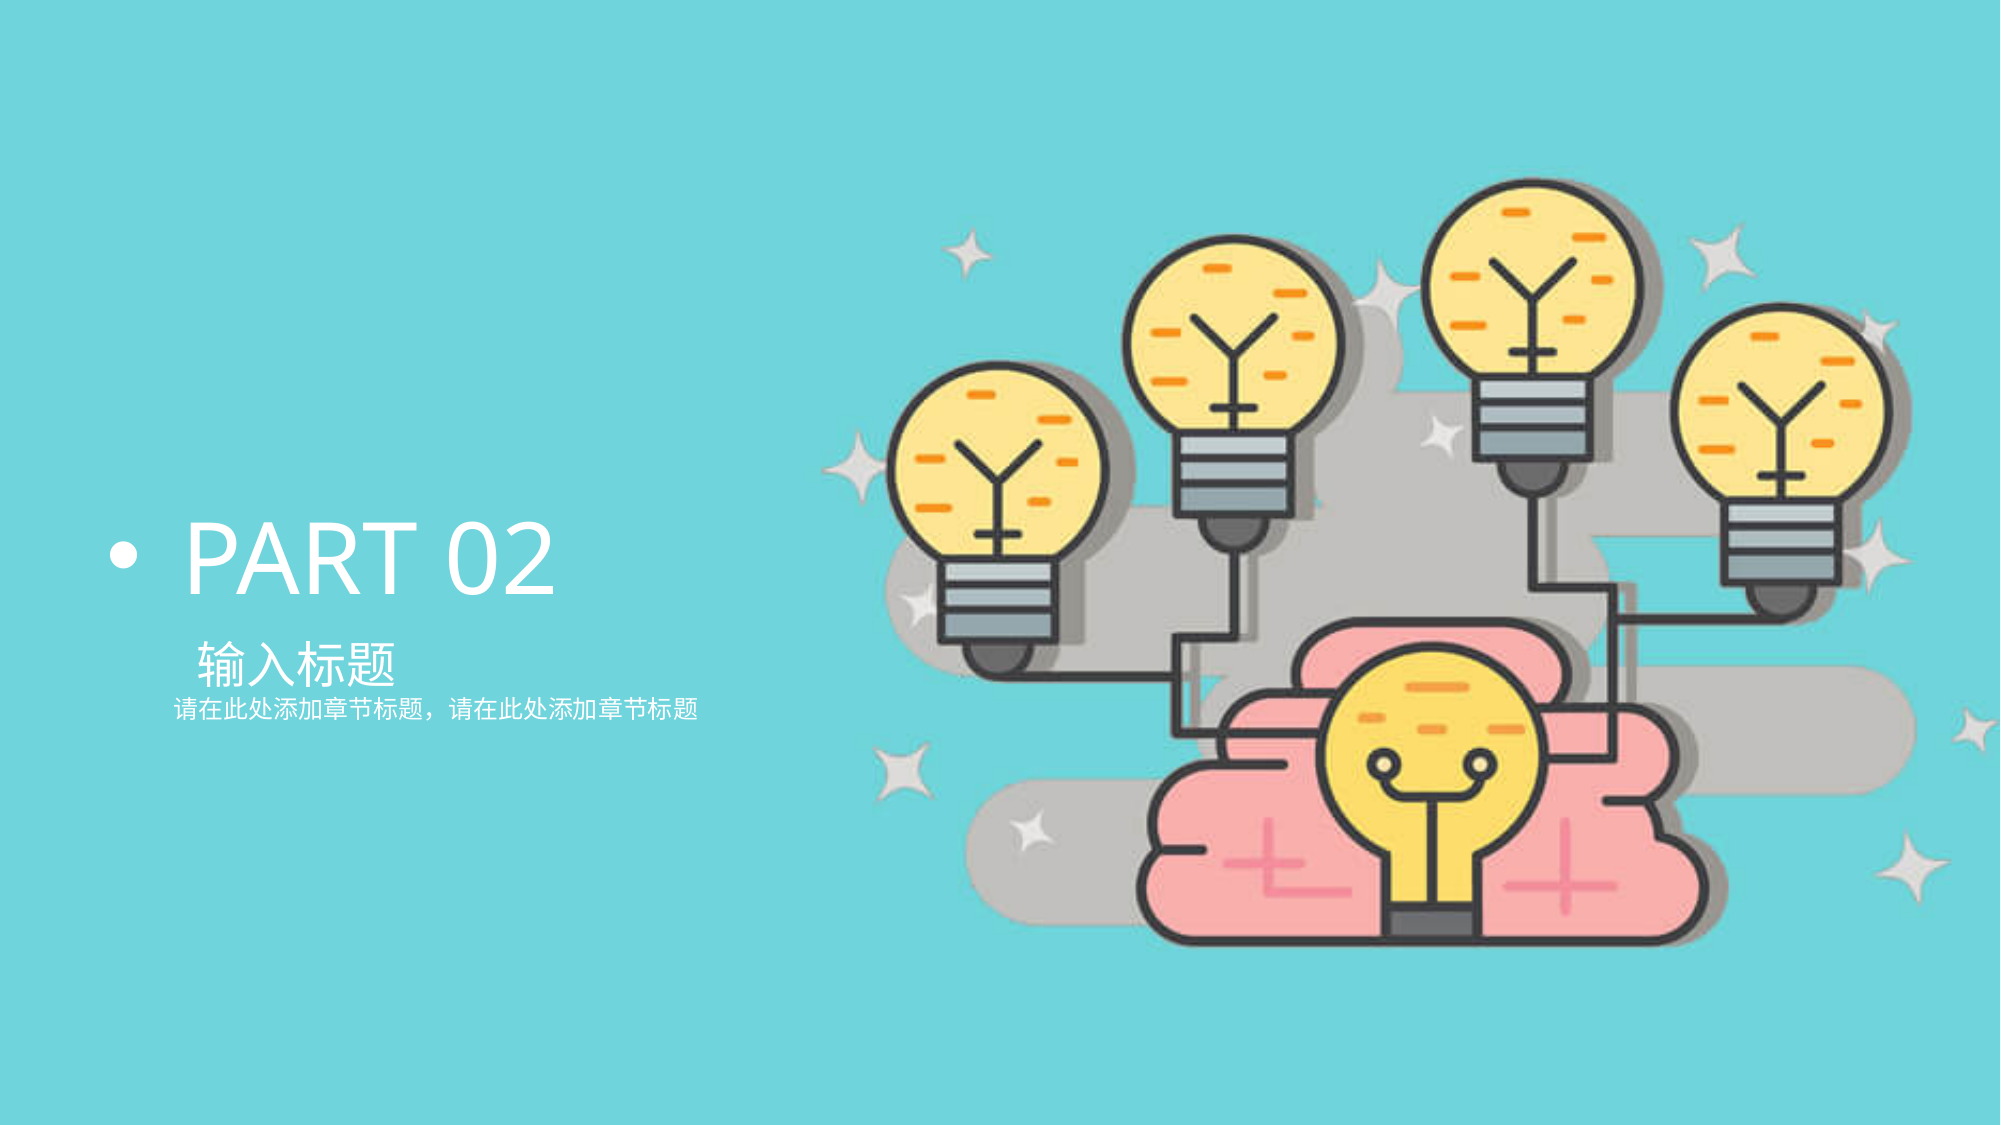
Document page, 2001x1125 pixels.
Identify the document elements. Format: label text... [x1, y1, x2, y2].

text_box 输入标题 请在此处添加章节标题，请在此处添加章节标题 [158, 625, 732, 731]
text_box PART 02 [0, 486, 703, 622]
picture [0, 0, 2001, 1125]
